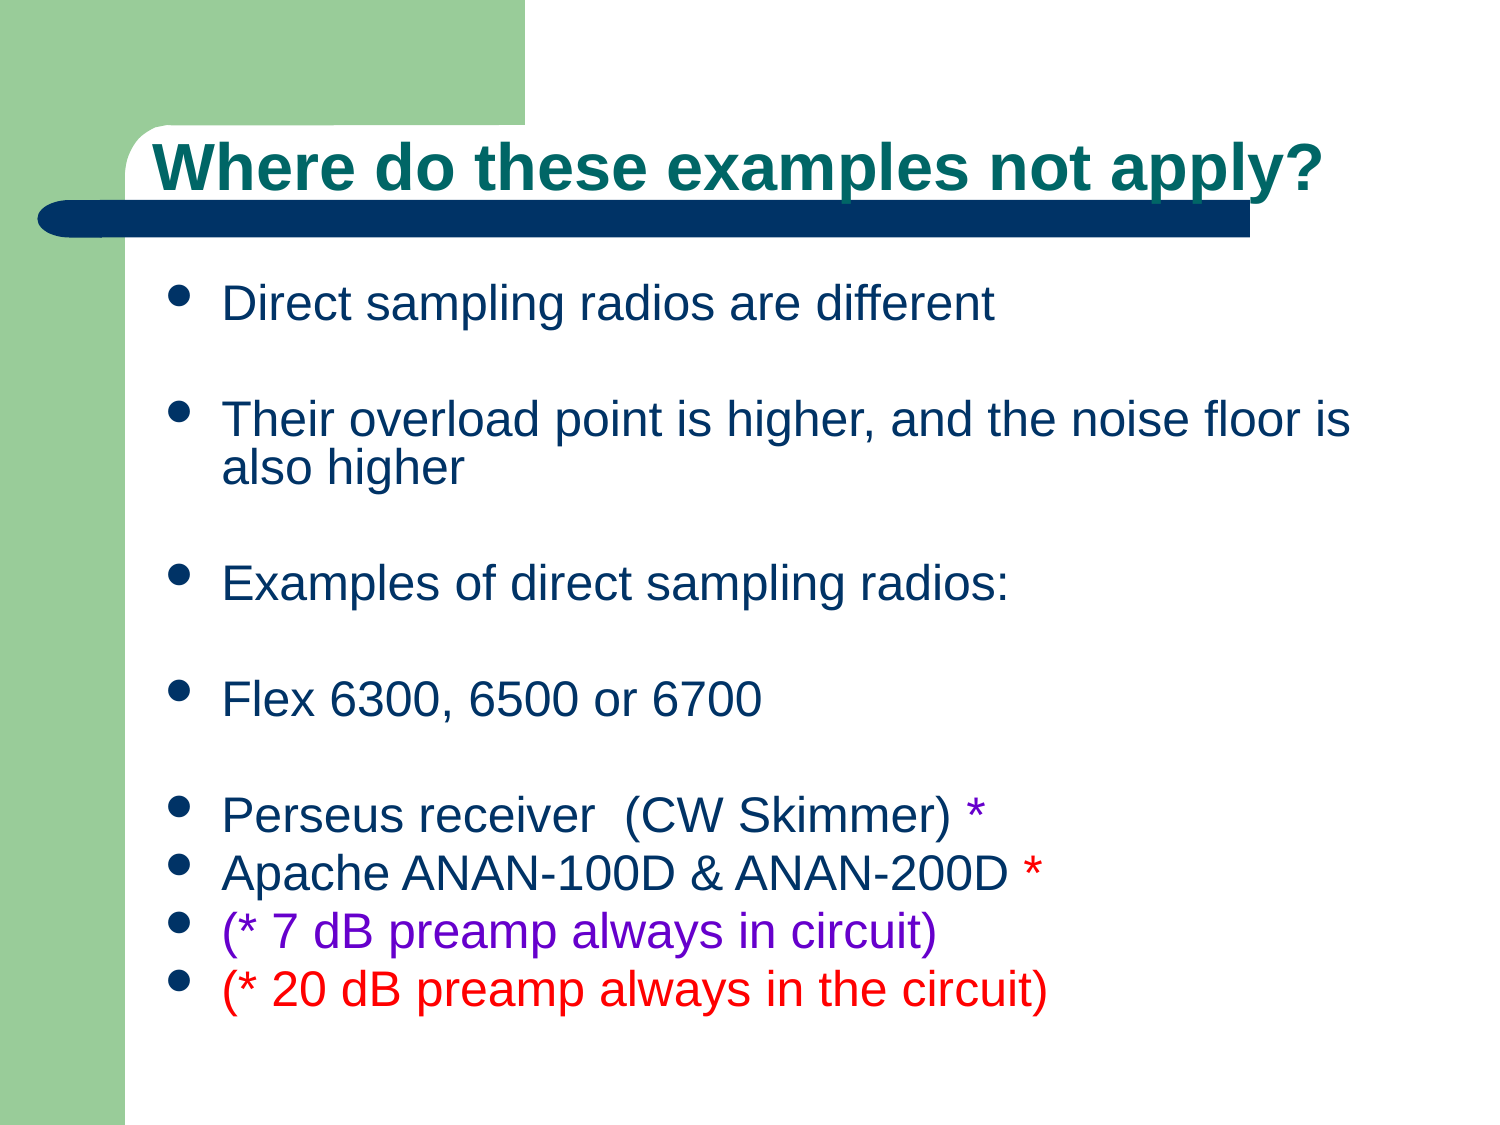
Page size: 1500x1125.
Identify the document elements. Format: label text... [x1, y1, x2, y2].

title Where do these examples not apply? [137, 124, 1438, 213]
list Direct sampling radios are different Their overload point is higher, and the noise floor is also higher Examples of direct sampling radios: Flex 6300, 6500 or 6700 Perseus receiver (CW Skimmer) * Apache ANAN-100D & ANAN-200D * (* 7 dB preamp always in circuit) (* 20 dB preamp always in the circuit) [149, 274, 1413, 1051]
